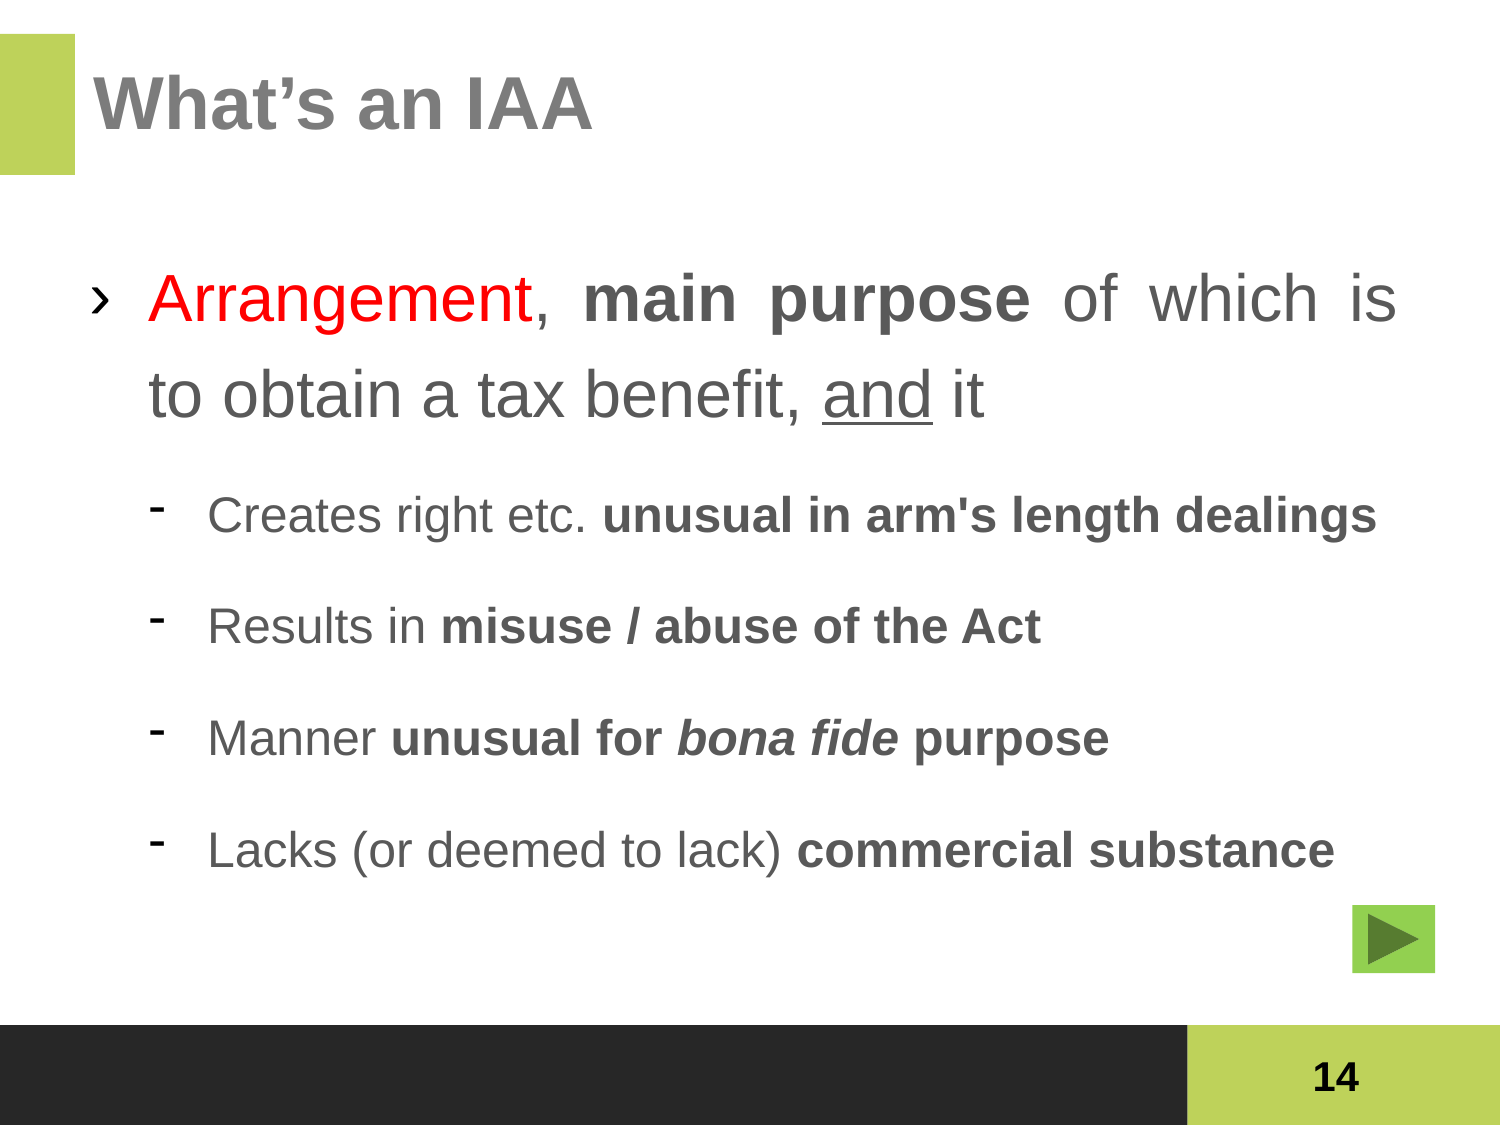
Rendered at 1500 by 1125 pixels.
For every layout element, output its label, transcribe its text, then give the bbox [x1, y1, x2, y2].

text_box Arrangement, main purpose of which is to obtain a tax benefit, and it Creates right etc. unusual in arm's length dealings Results in misuse / abuse of the Act Manner unusual for bona fide purpose Lacks (or deemed to lack) commercial substance [74, 231, 1414, 974]
title What’s an IAA [0, 33, 1500, 175]
text_box [1352, 905, 1436, 974]
